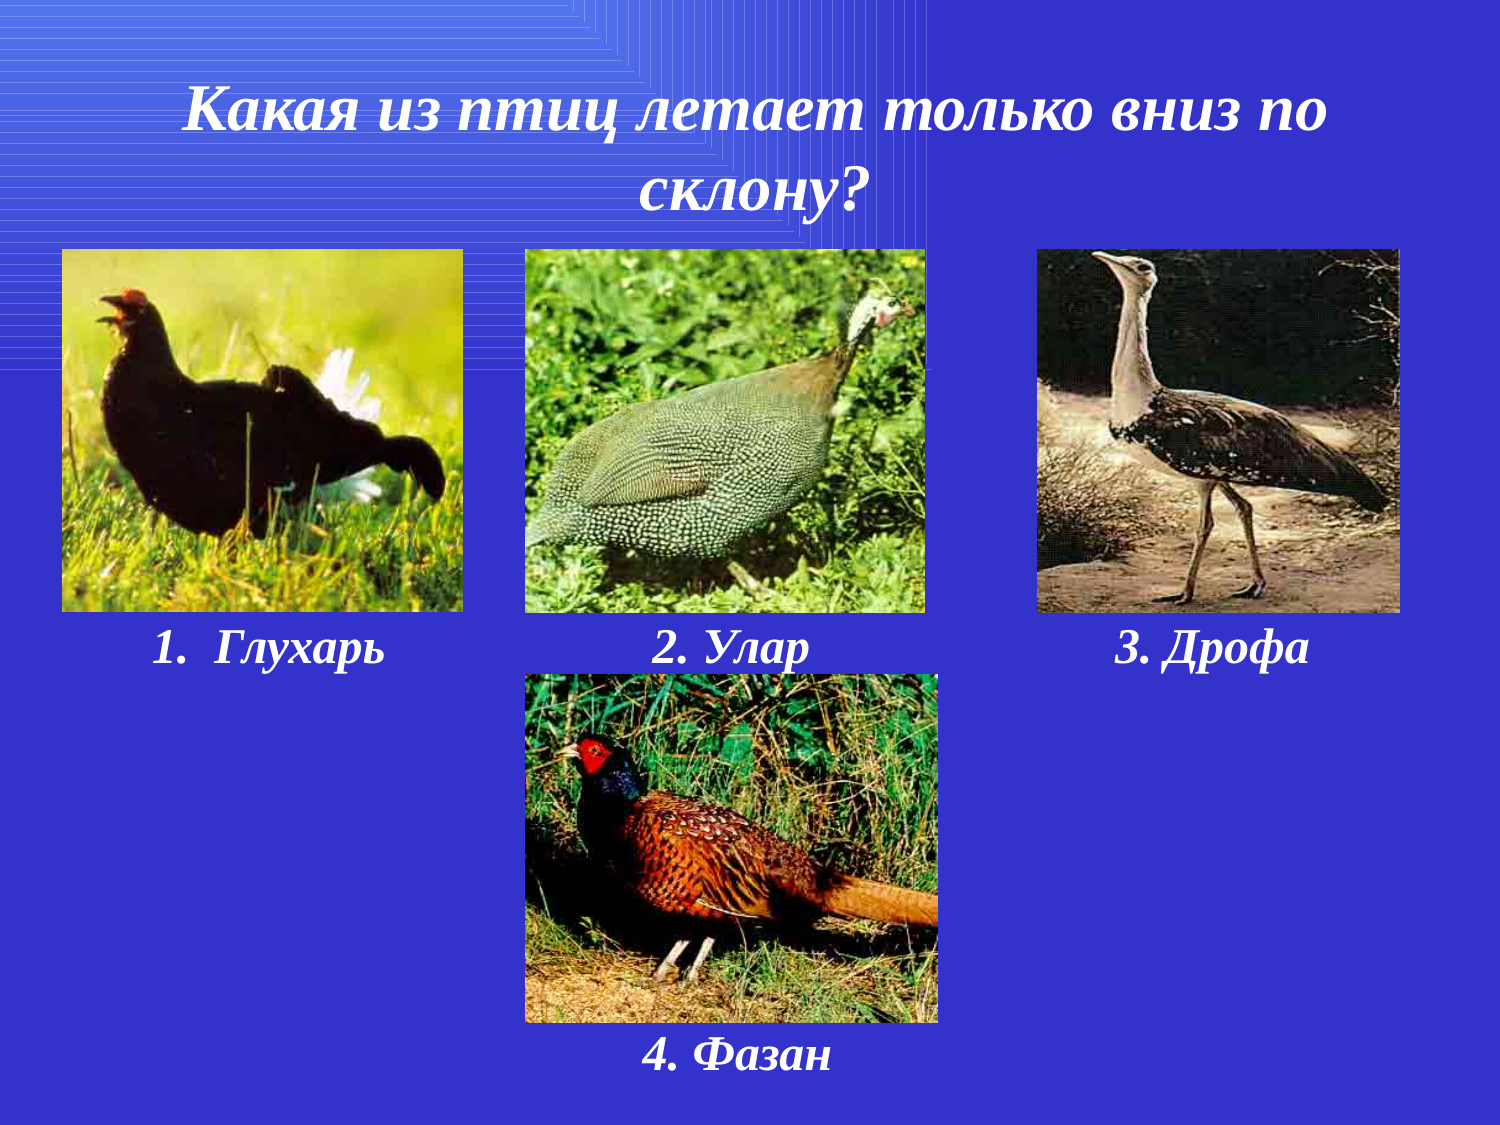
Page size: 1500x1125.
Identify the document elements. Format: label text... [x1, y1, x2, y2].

picture [62, 249, 463, 613]
picture [524, 674, 938, 1024]
text_box 4. Фазан [549, 1031, 925, 1088]
picture [524, 249, 926, 613]
text_box 1. Глухарь [87, 620, 450, 688]
text_box 3. Дрофа [1024, 599, 1400, 688]
text_box 2. Улар [549, 621, 913, 673]
text_box Какая из птиц летает только вниз по склону? [74, 0, 1438, 288]
picture [1037, 249, 1401, 613]
